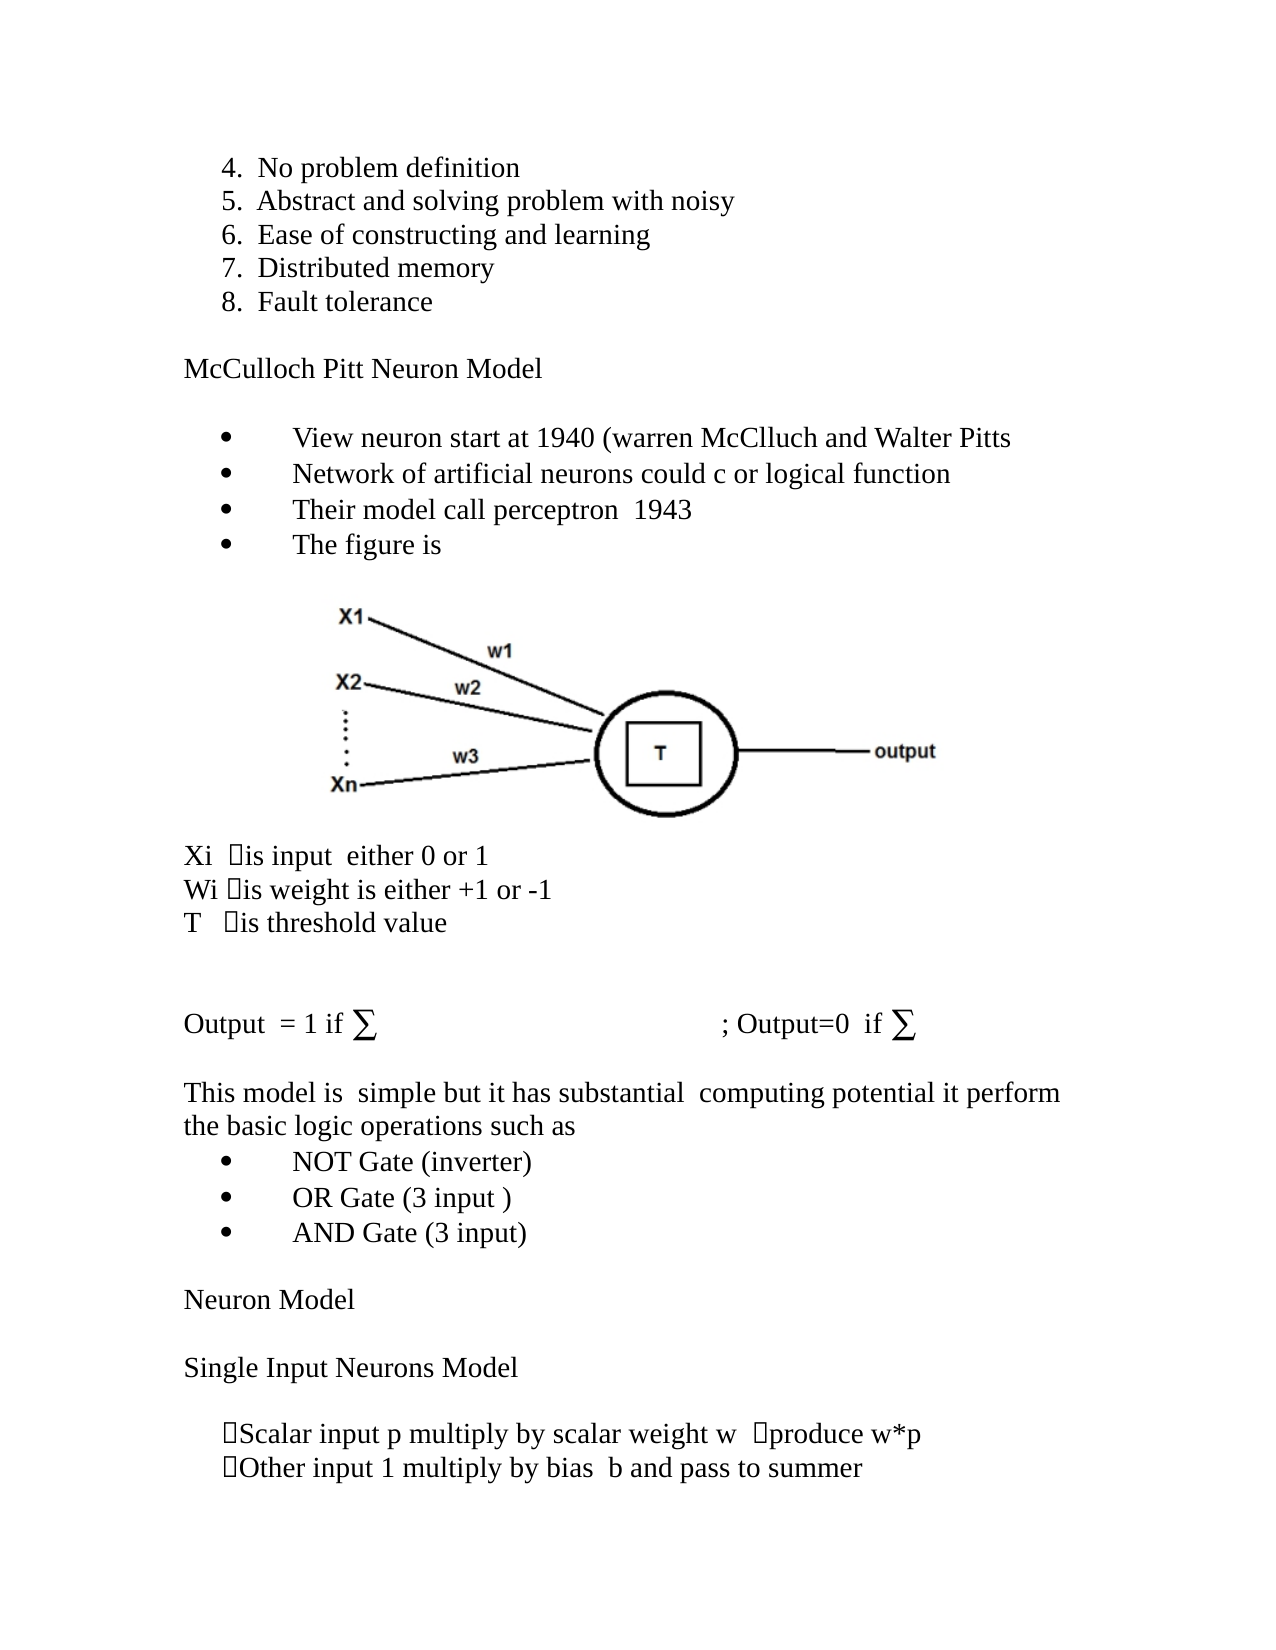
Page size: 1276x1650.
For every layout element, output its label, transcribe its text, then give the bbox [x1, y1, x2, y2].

picture [302, 592, 972, 838]
text_box 4. No problem definition 5. Abstract and solving problem with noisy 6. Ease of constructing and learning 7. Distributed memory 8. Fault tolerance McCulloch Pitt Neuron Model  View neuron start at 1940 (warren McClluch and Walter Pitts  Network of artificial neurons could c or logical function  Their model call perceptron 1943  The figure is Xi is input either 0 or 1 Wi is weight is either +1 or -1 T is threshold value Output = 1 if ∑ ; Output=0 if ∑ This model is simple but it has substantial computing potential it perform the basic logic operations such as  NOT Gate (inverter)  OR Gate (3 input )  AND Gate (3 input) Neuron Model Single Input Neurons Model Scalar input p multiply by scalar weight w produce w*p Other input 1 multiply by bias b and pass to summer [183, 150, 1062, 1484]
